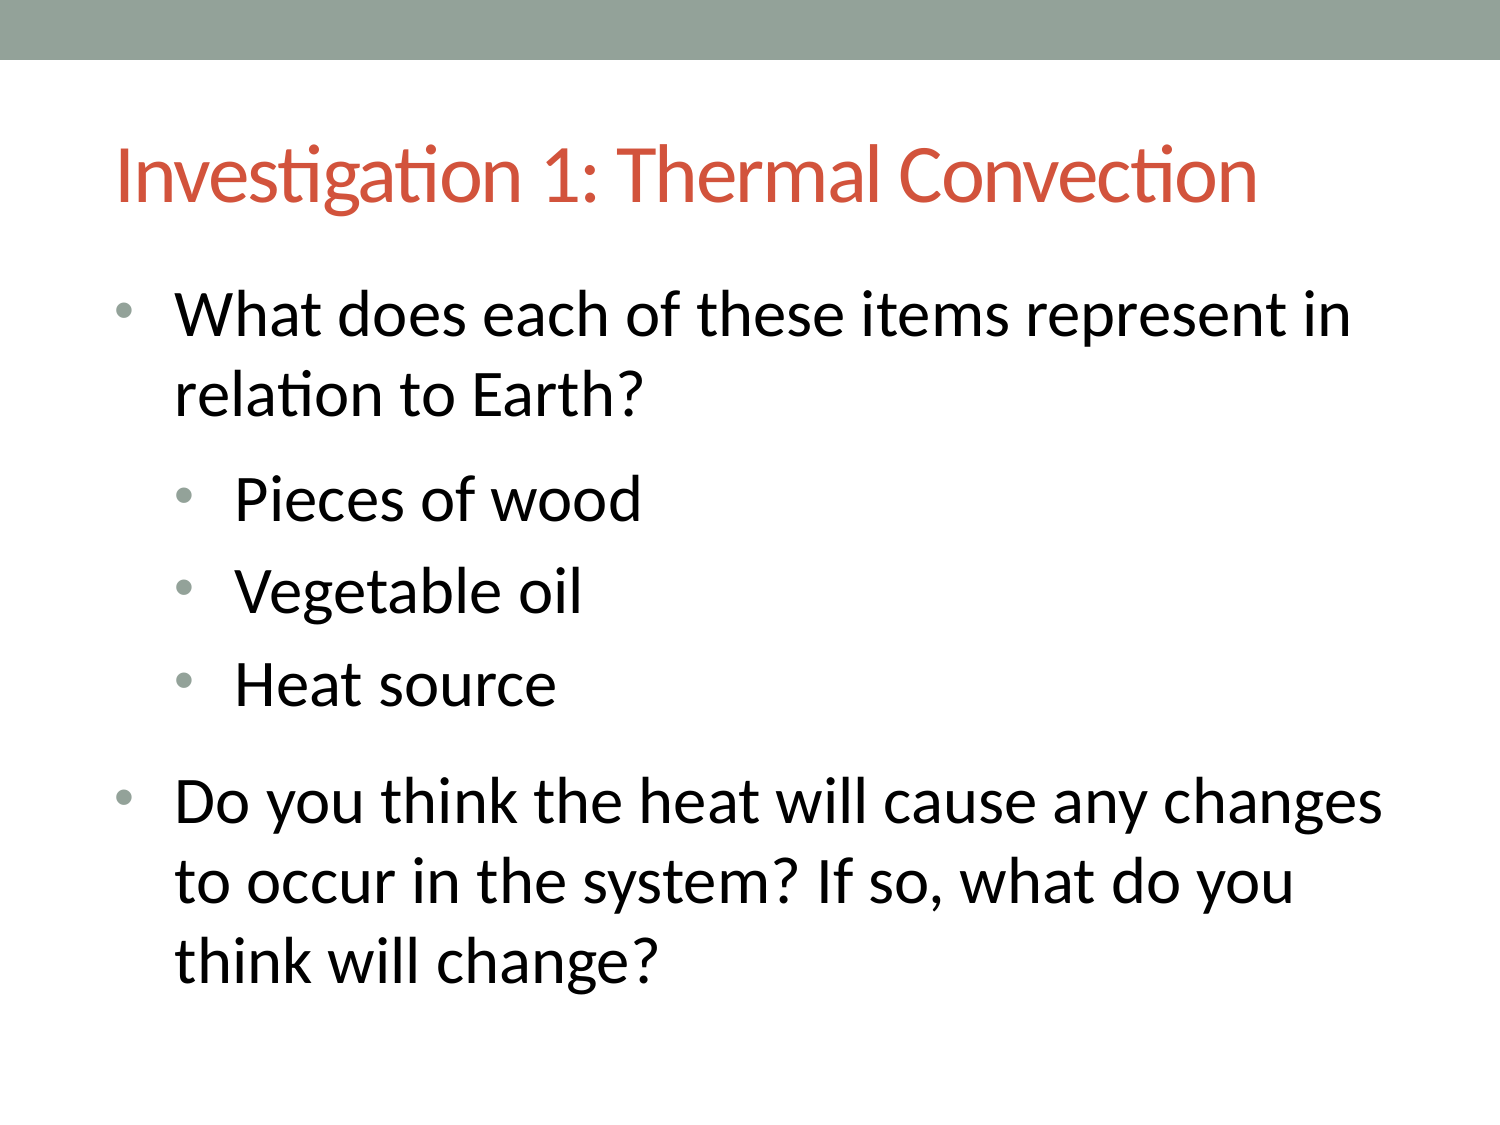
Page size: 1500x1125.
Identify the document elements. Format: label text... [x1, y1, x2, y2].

list What does each of these items represent in relation to Earth? Pieces of wood Vegetable oil Heat source Do you think the heat will cause any changes to occur in the system? If so, what do you think will change? [99, 262, 1463, 1025]
title Investigation 1: Thermal Convection [99, 87, 1425, 250]
